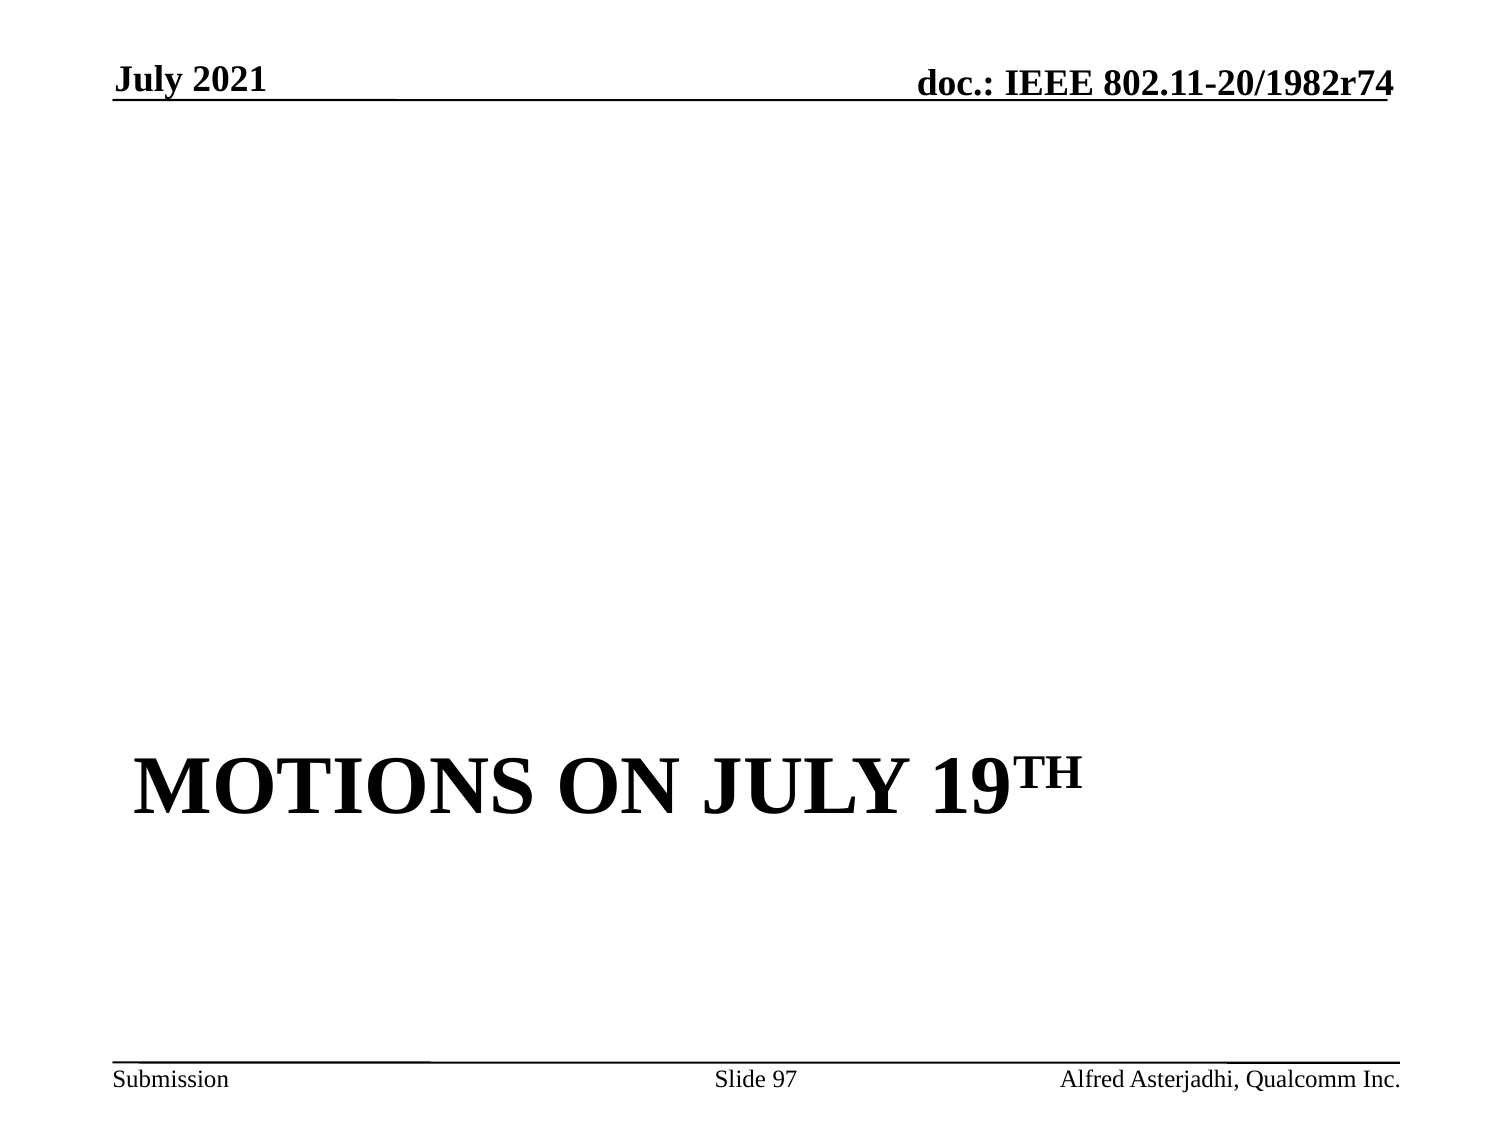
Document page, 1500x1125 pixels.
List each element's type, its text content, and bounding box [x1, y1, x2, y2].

title Motions on July 19th [118, 722, 1394, 947]
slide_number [114, 54, 423, 100]
slide_number Slide 97 [712, 1061, 800, 1123]
footer Alfred Asterjadhi, Qualcomm Inc. [878, 1061, 1402, 1093]
